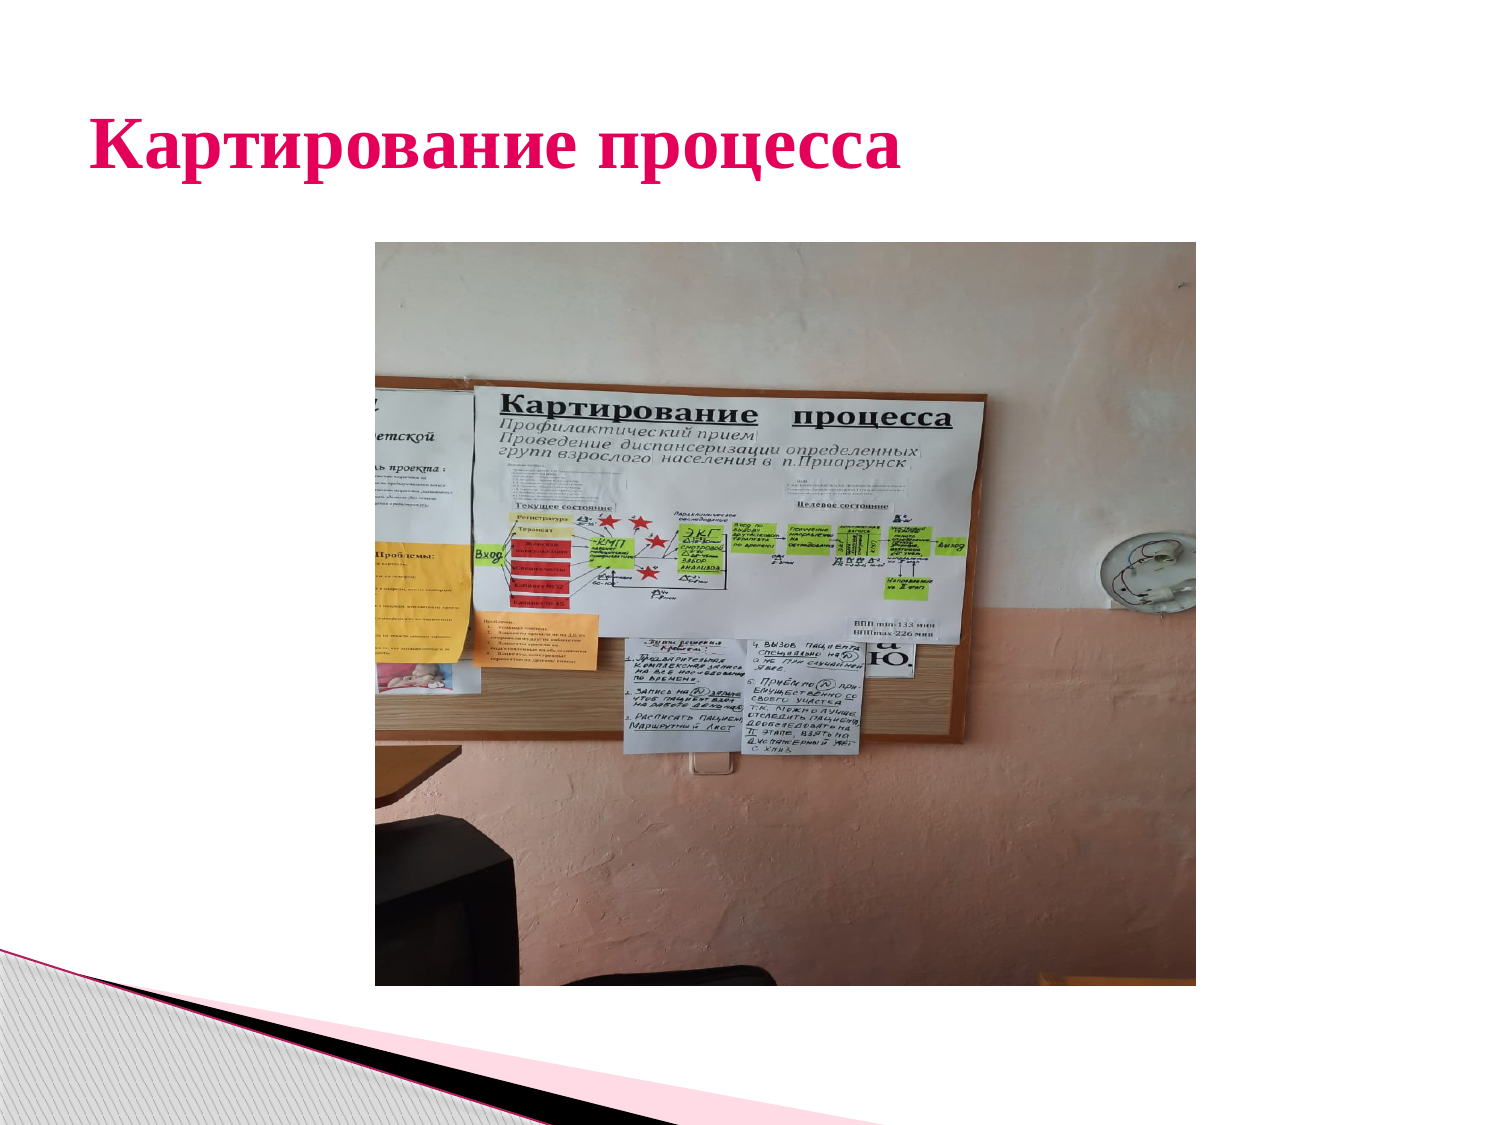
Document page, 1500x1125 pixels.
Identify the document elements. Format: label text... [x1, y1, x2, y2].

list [374, 242, 1196, 986]
title Картирование процесса [75, 45, 1425, 233]
